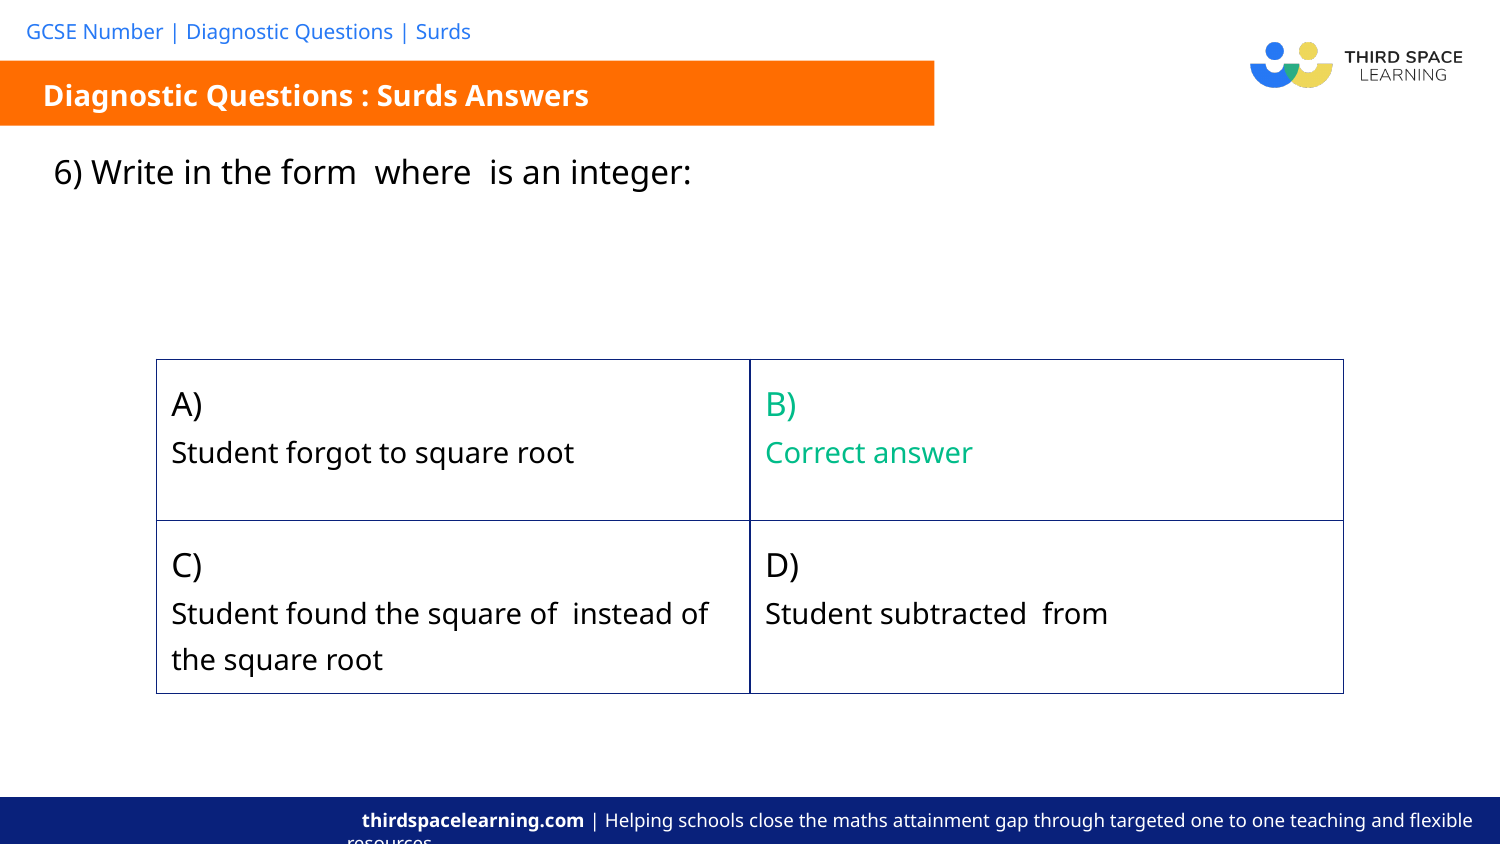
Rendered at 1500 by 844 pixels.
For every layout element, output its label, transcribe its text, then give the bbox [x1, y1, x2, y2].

picture [1250, 33, 1465, 99]
text_box Diagnostic Questions : Surds Answers [27, 61, 778, 127]
